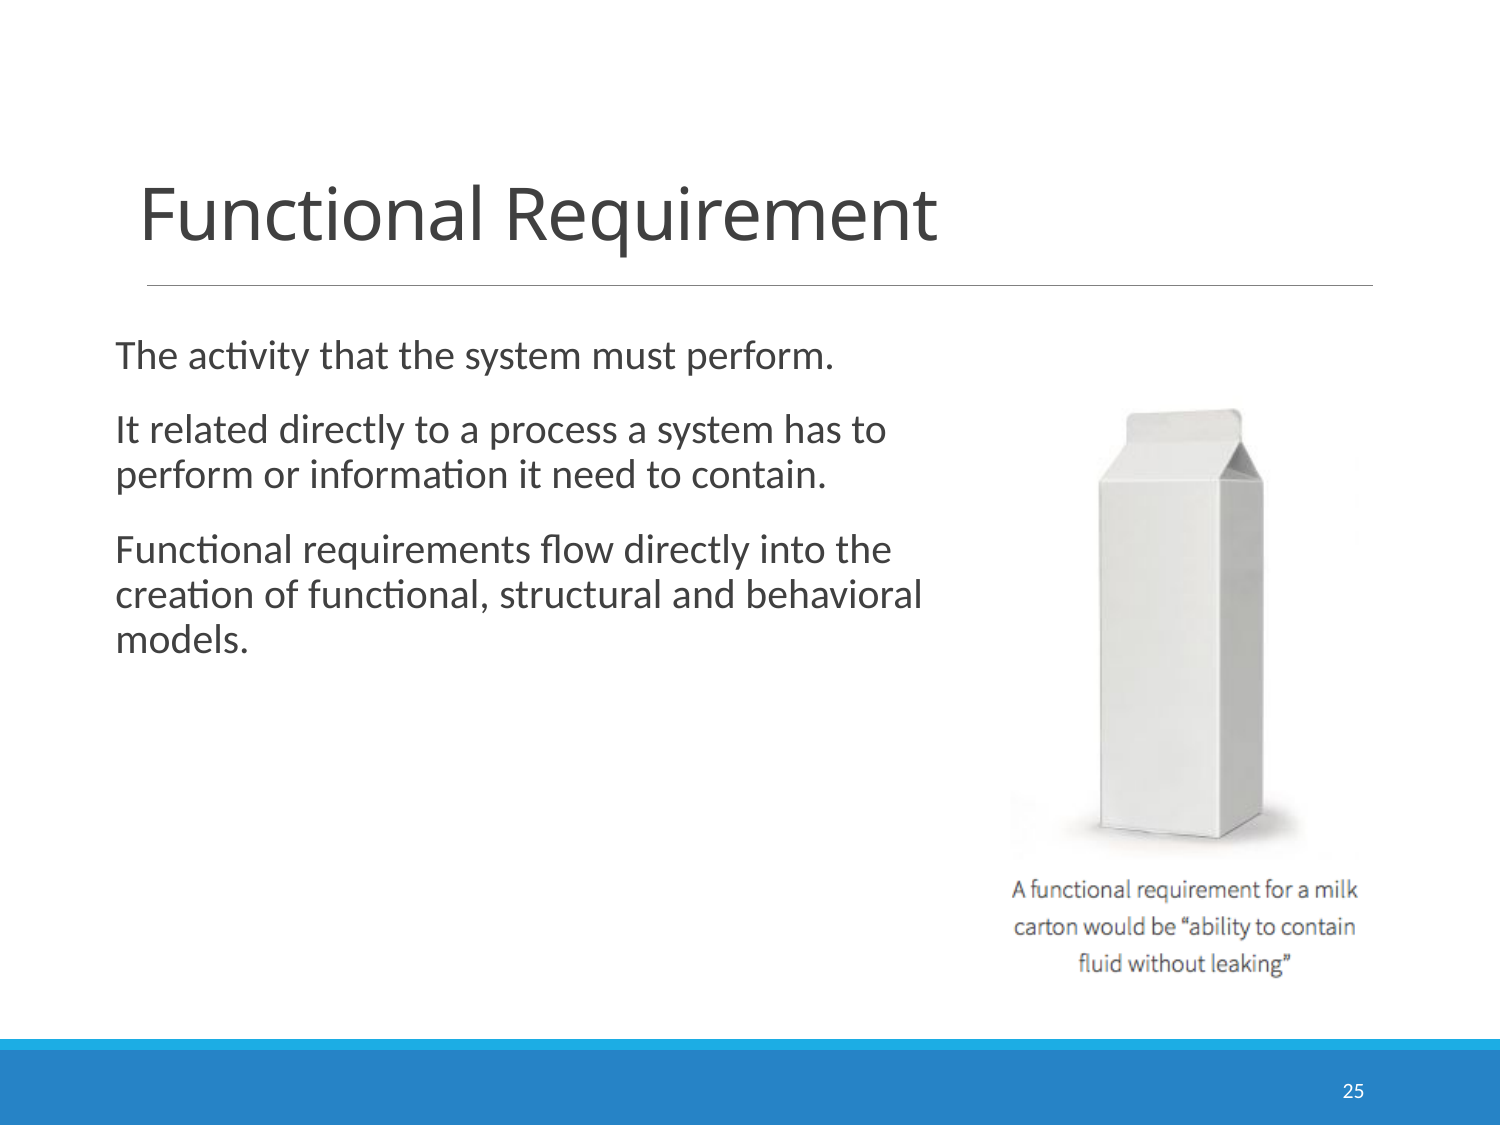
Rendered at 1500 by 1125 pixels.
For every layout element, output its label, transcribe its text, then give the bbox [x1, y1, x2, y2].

title Functional Requirement [123, 172, 1358, 263]
slide_number 25 [1218, 1059, 1380, 1120]
list The activity that the system must perform. It related directly to a process a system has to perform or information it need to contain. Functional requirements flow directly into the creation of functional, structural and behavioral models. [100, 326, 975, 1003]
picture [973, 387, 1393, 1003]
